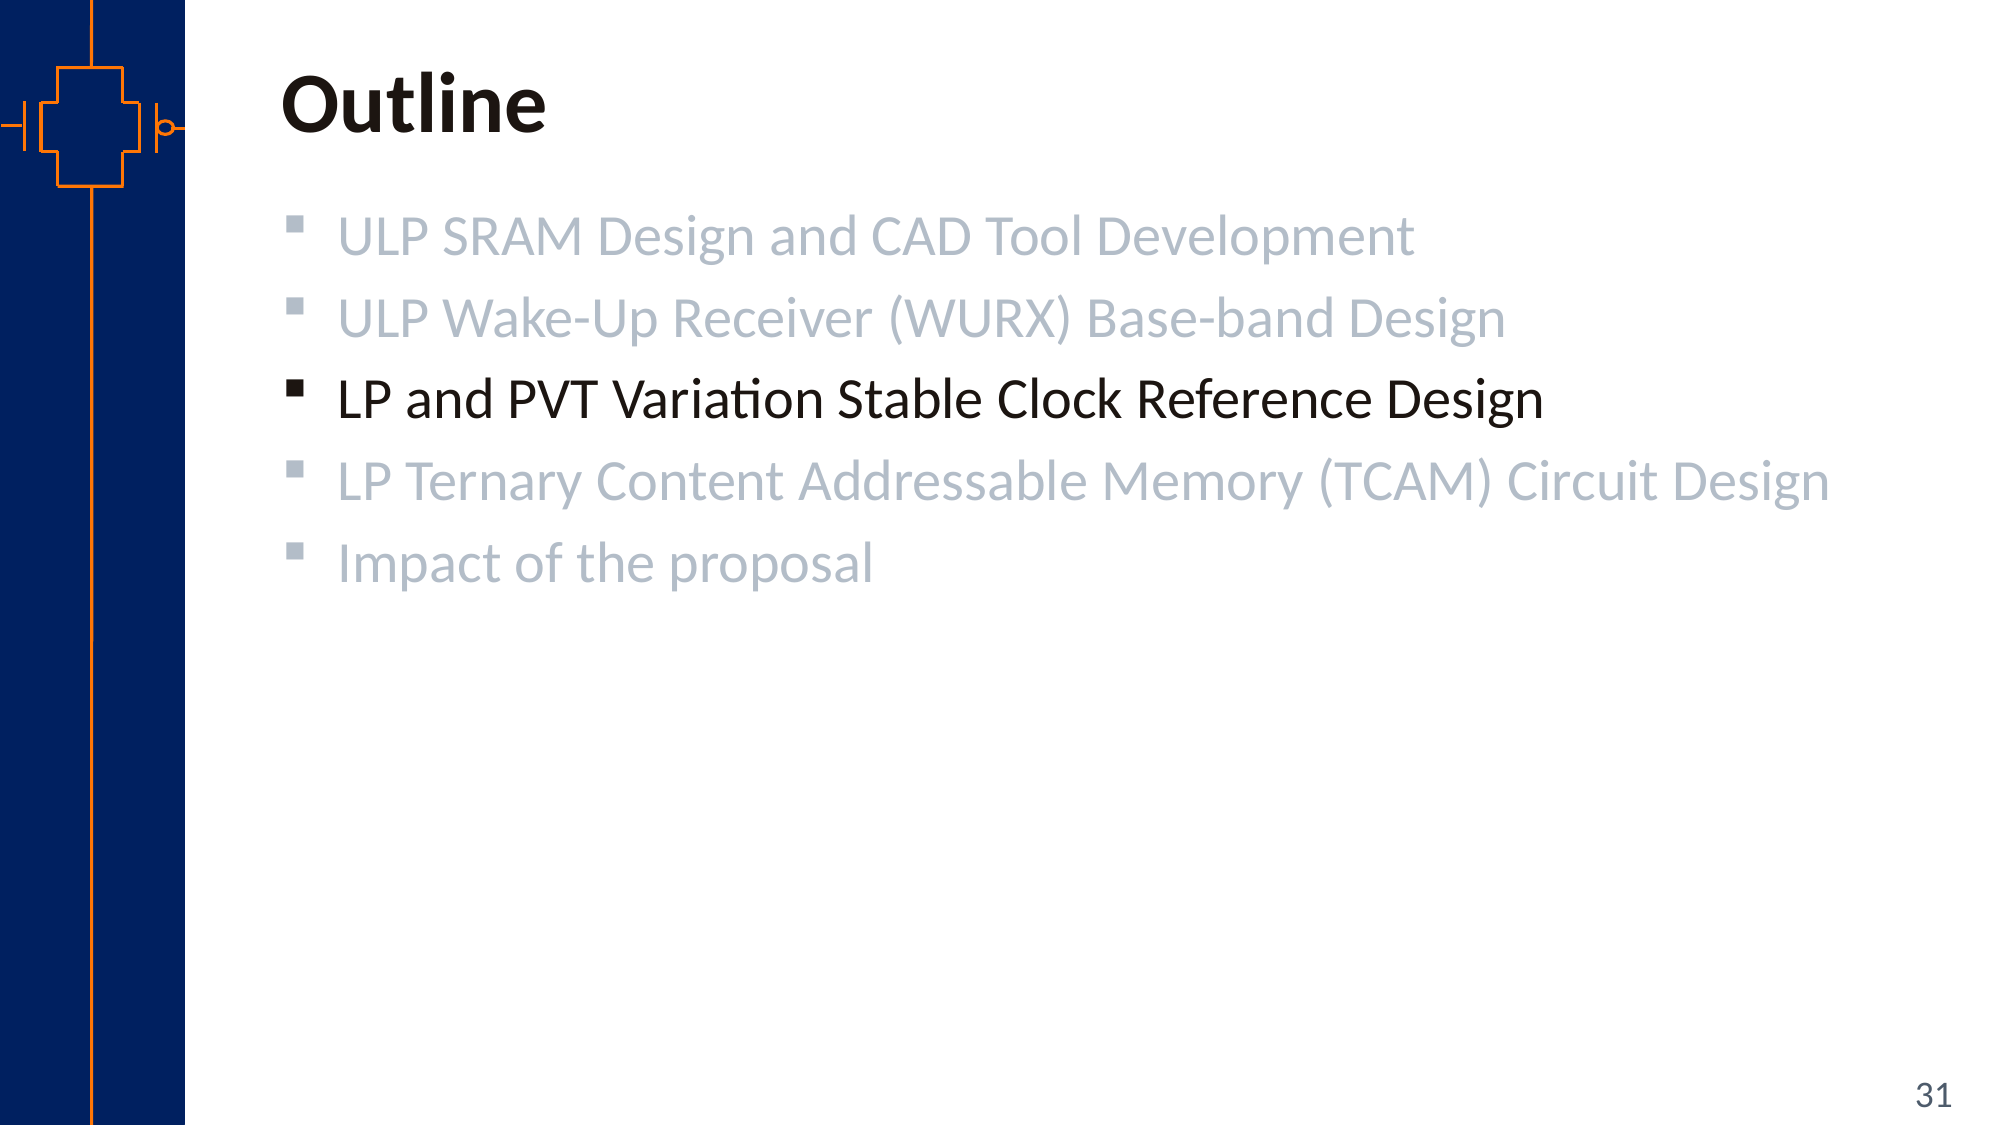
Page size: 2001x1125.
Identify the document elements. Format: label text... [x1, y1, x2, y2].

slide_number 31 [1899, 1062, 1984, 1123]
list ULP SRAM Design and CAD Tool Development ULP Wake-Up Receiver (WURX) Base-band Design LP and PVT Variation Stable Clock Reference Design LP Ternary Content Addressable Memory (TCAM) Circuit Design Impact of the proposal [266, 189, 1900, 1049]
title Outline [266, 37, 1850, 157]
